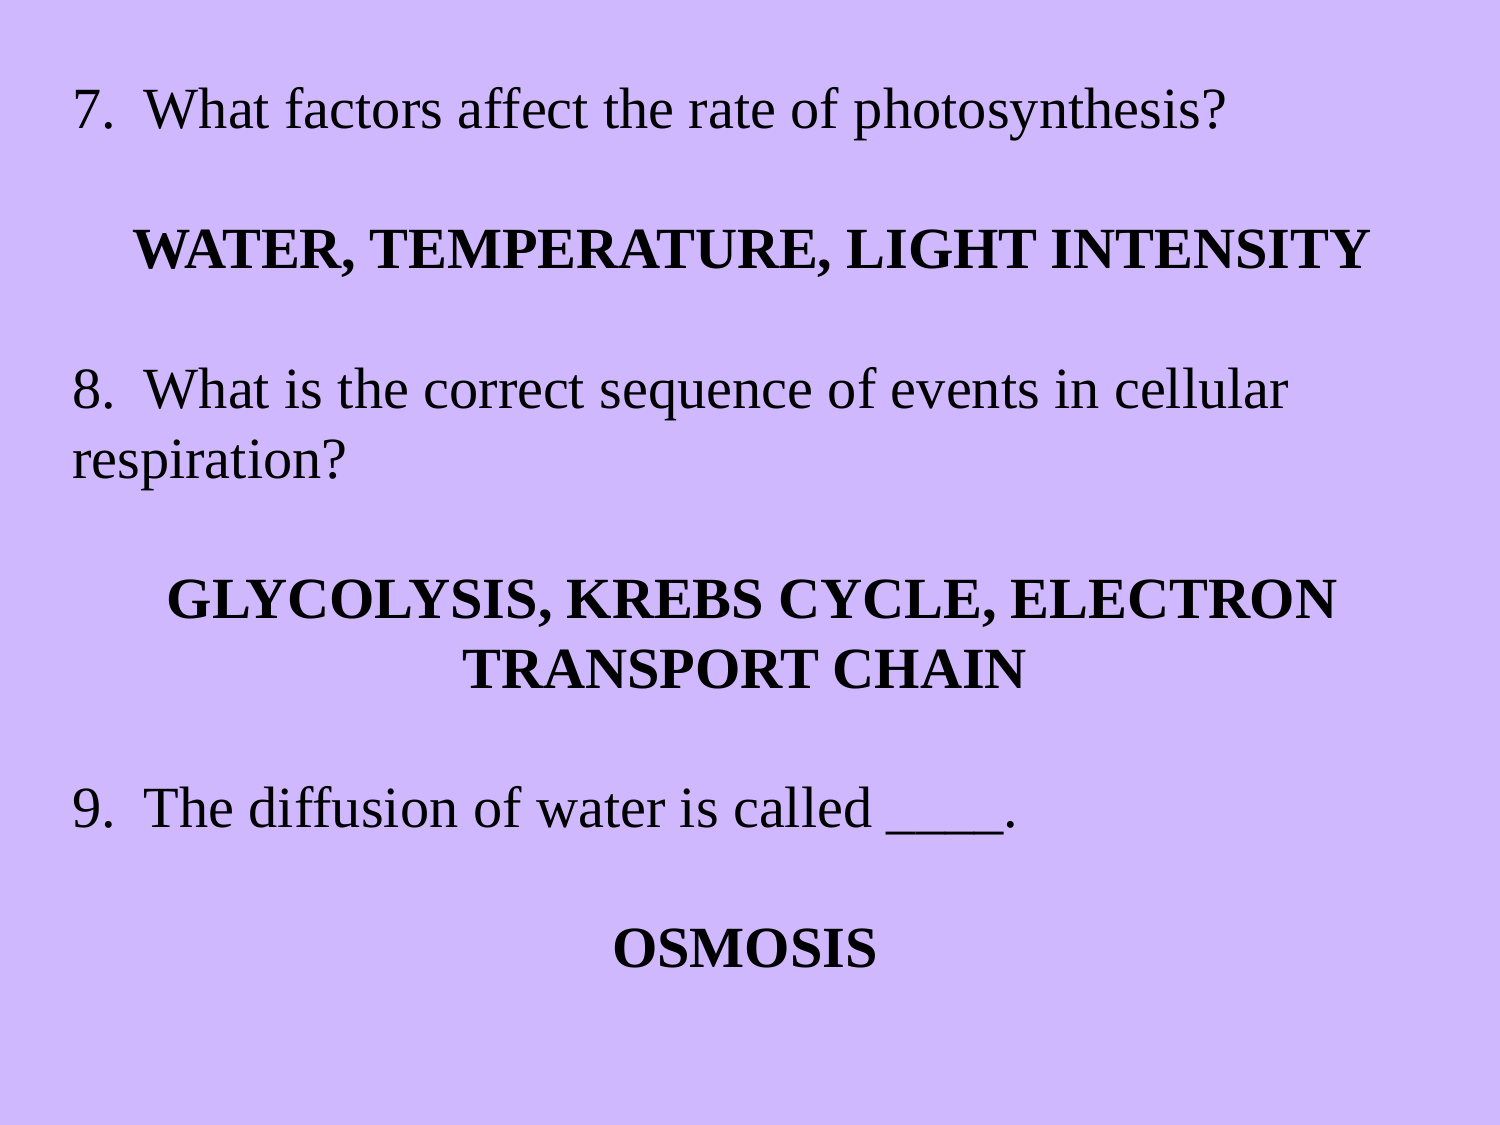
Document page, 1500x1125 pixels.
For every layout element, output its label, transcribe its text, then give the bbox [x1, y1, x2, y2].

text_box 7. What factors affect the rate of photosynthesis? WATER, TEMPERATURE, LIGHT INTENSITY 8. What is the correct sequence of events in cellular respiration? GLYCOLYSIS, KREBS CYCLE, ELECTRON TRANSPORT CHAIN 9. The diffusion of water is called ____. OSMOSIS [57, 62, 1433, 987]
